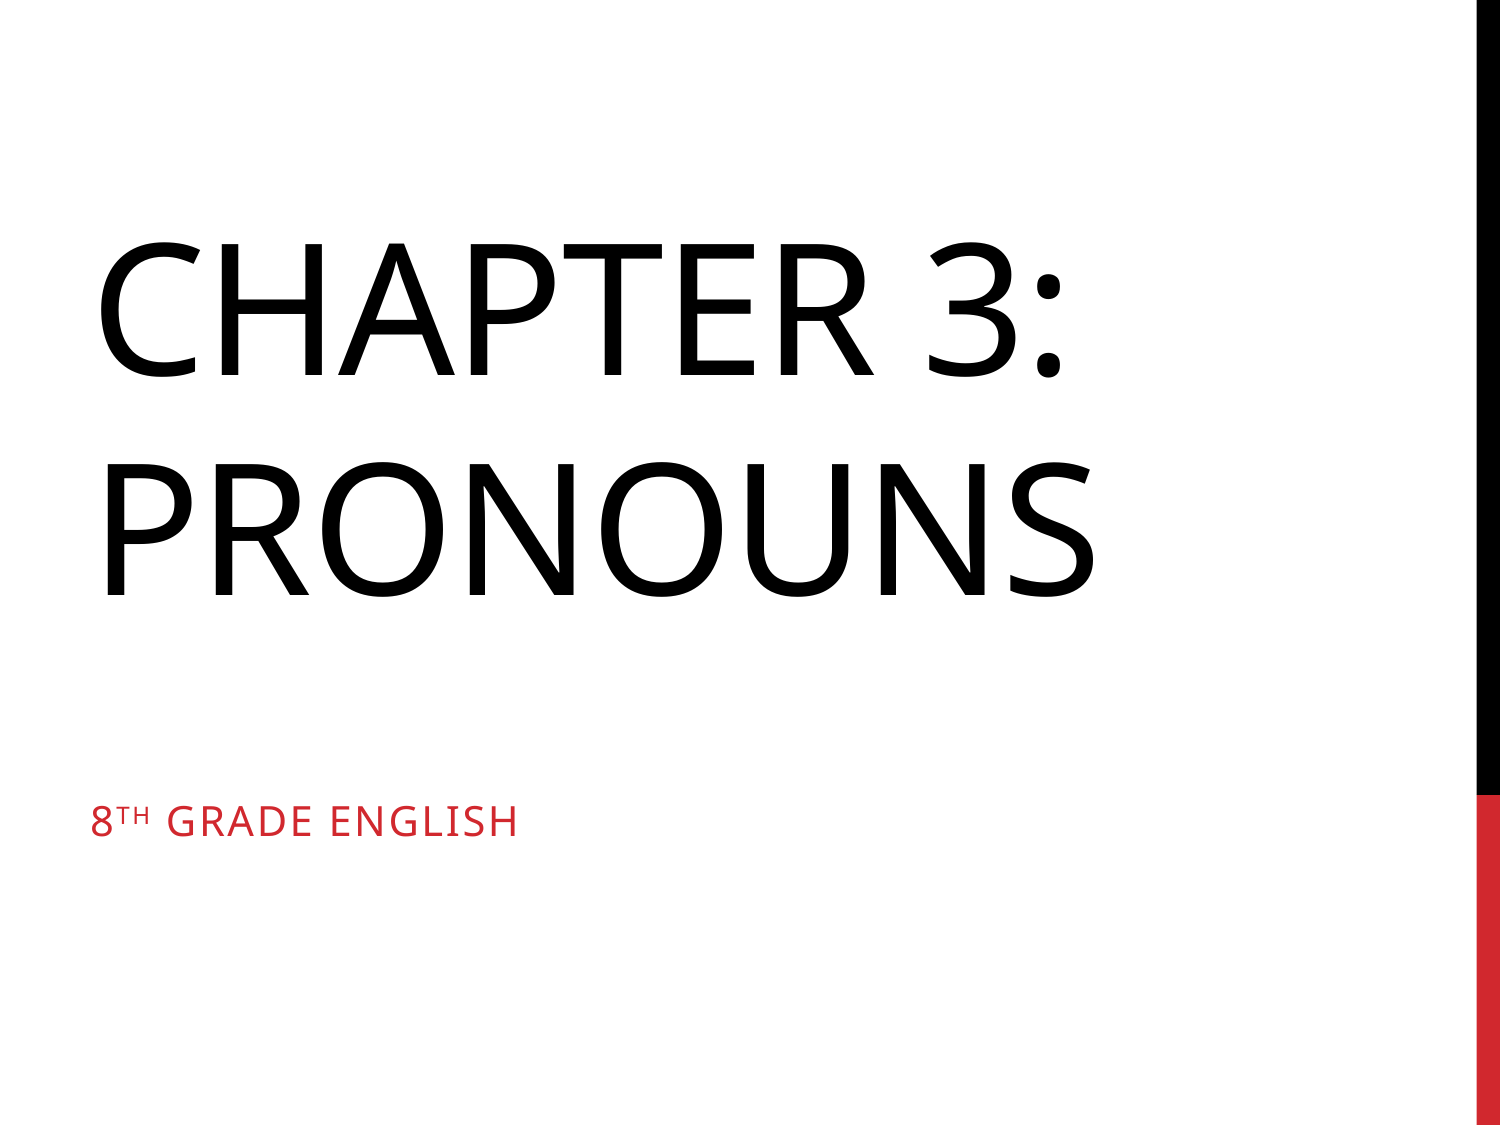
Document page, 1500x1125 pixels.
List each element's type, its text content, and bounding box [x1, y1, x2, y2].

title Chapter 3: Pronouns [75, 37, 1350, 788]
subtitle 8th Grade English [75, 787, 1200, 938]
